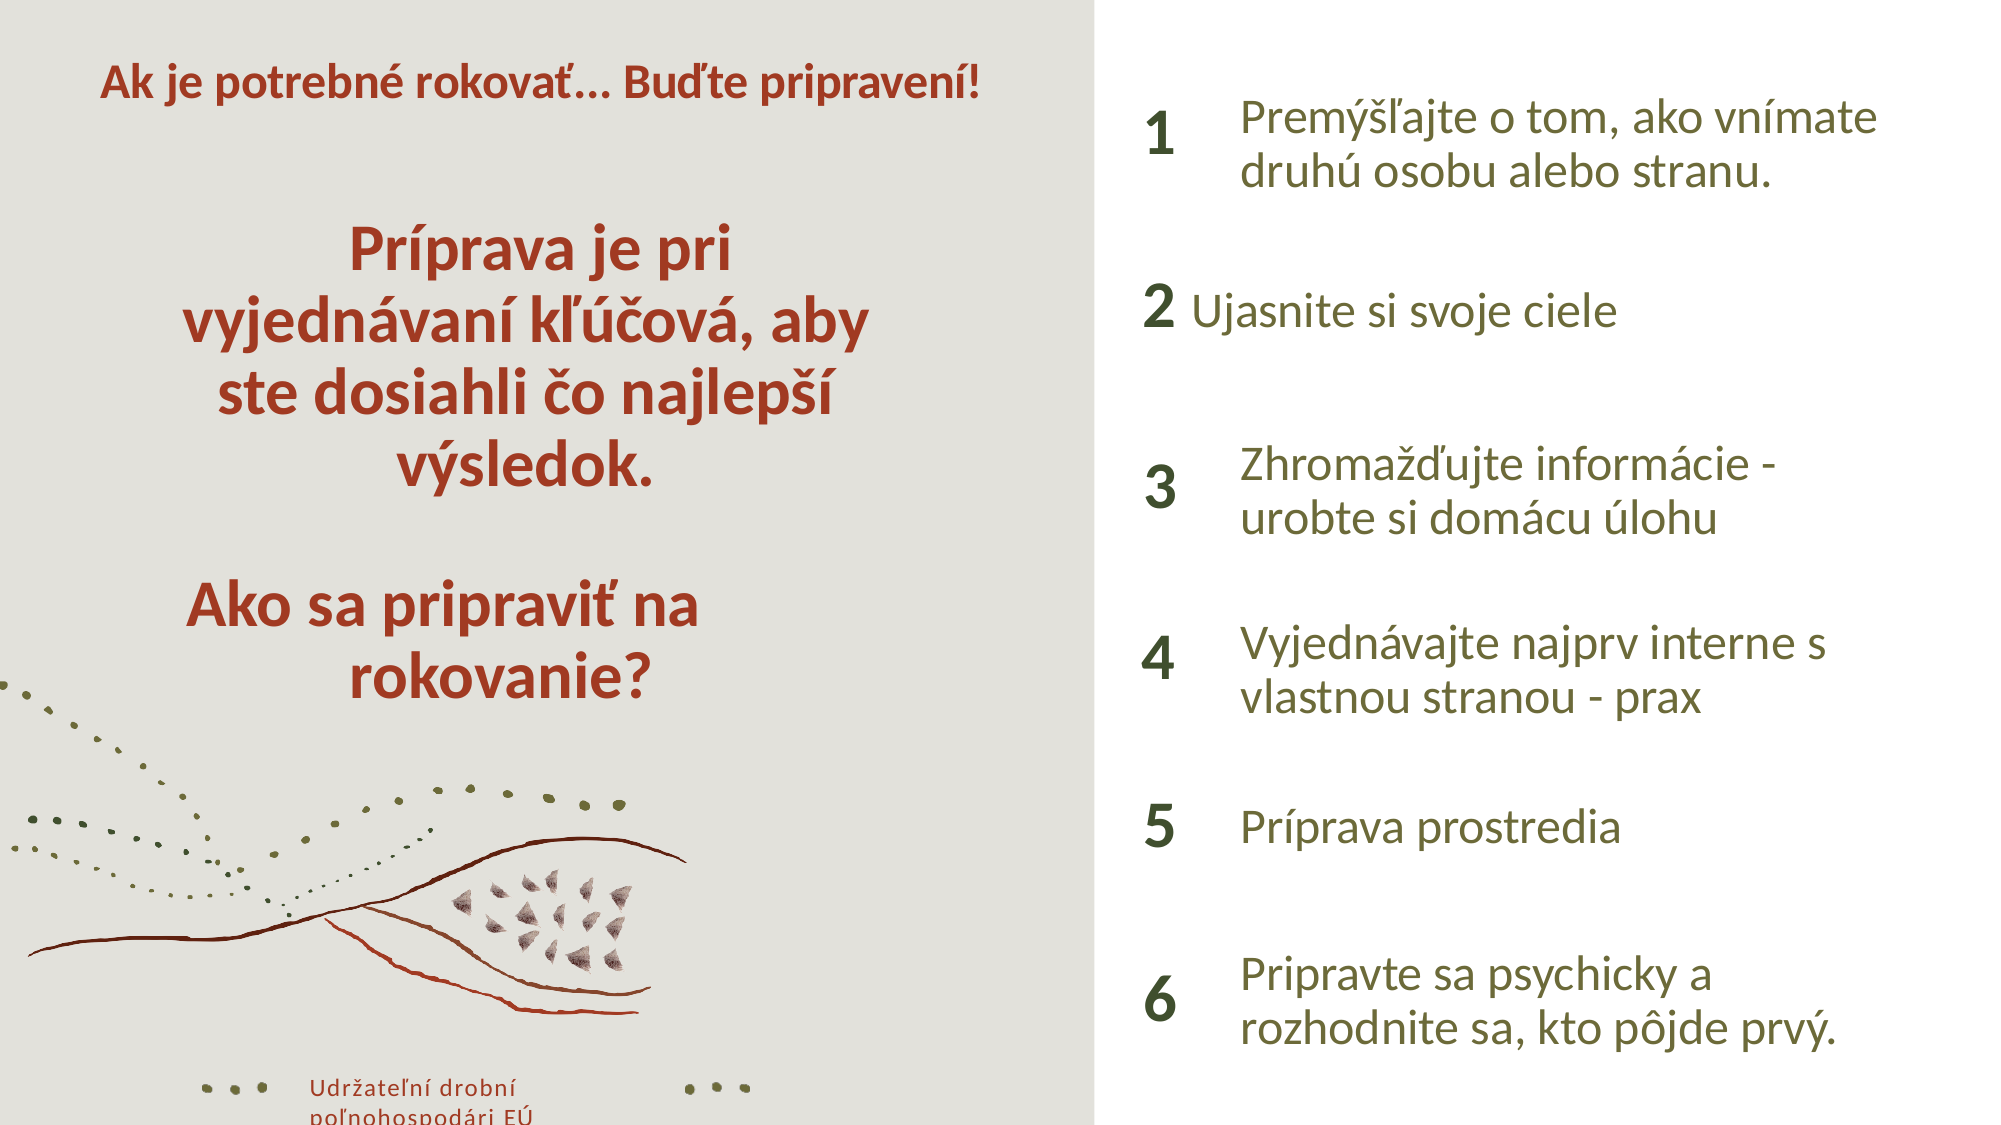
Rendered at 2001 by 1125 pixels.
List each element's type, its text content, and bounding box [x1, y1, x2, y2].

text_box Premýšľajte o tom, ako vnímate druhú osobu alebo stranu. 2 Ujasnite si svoje ciele Zhromažďujte informácie - urobte si domácu úlohu Vyjednávajte najprv interne s vlastnou stranou - prax Príprava prostredia Pripravte sa psychicky a rozhodnite sa, kto pôjde prvý. [1140, 80, 1972, 1055]
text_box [198, 1051, 755, 1125]
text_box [0, 0, 1095, 1125]
